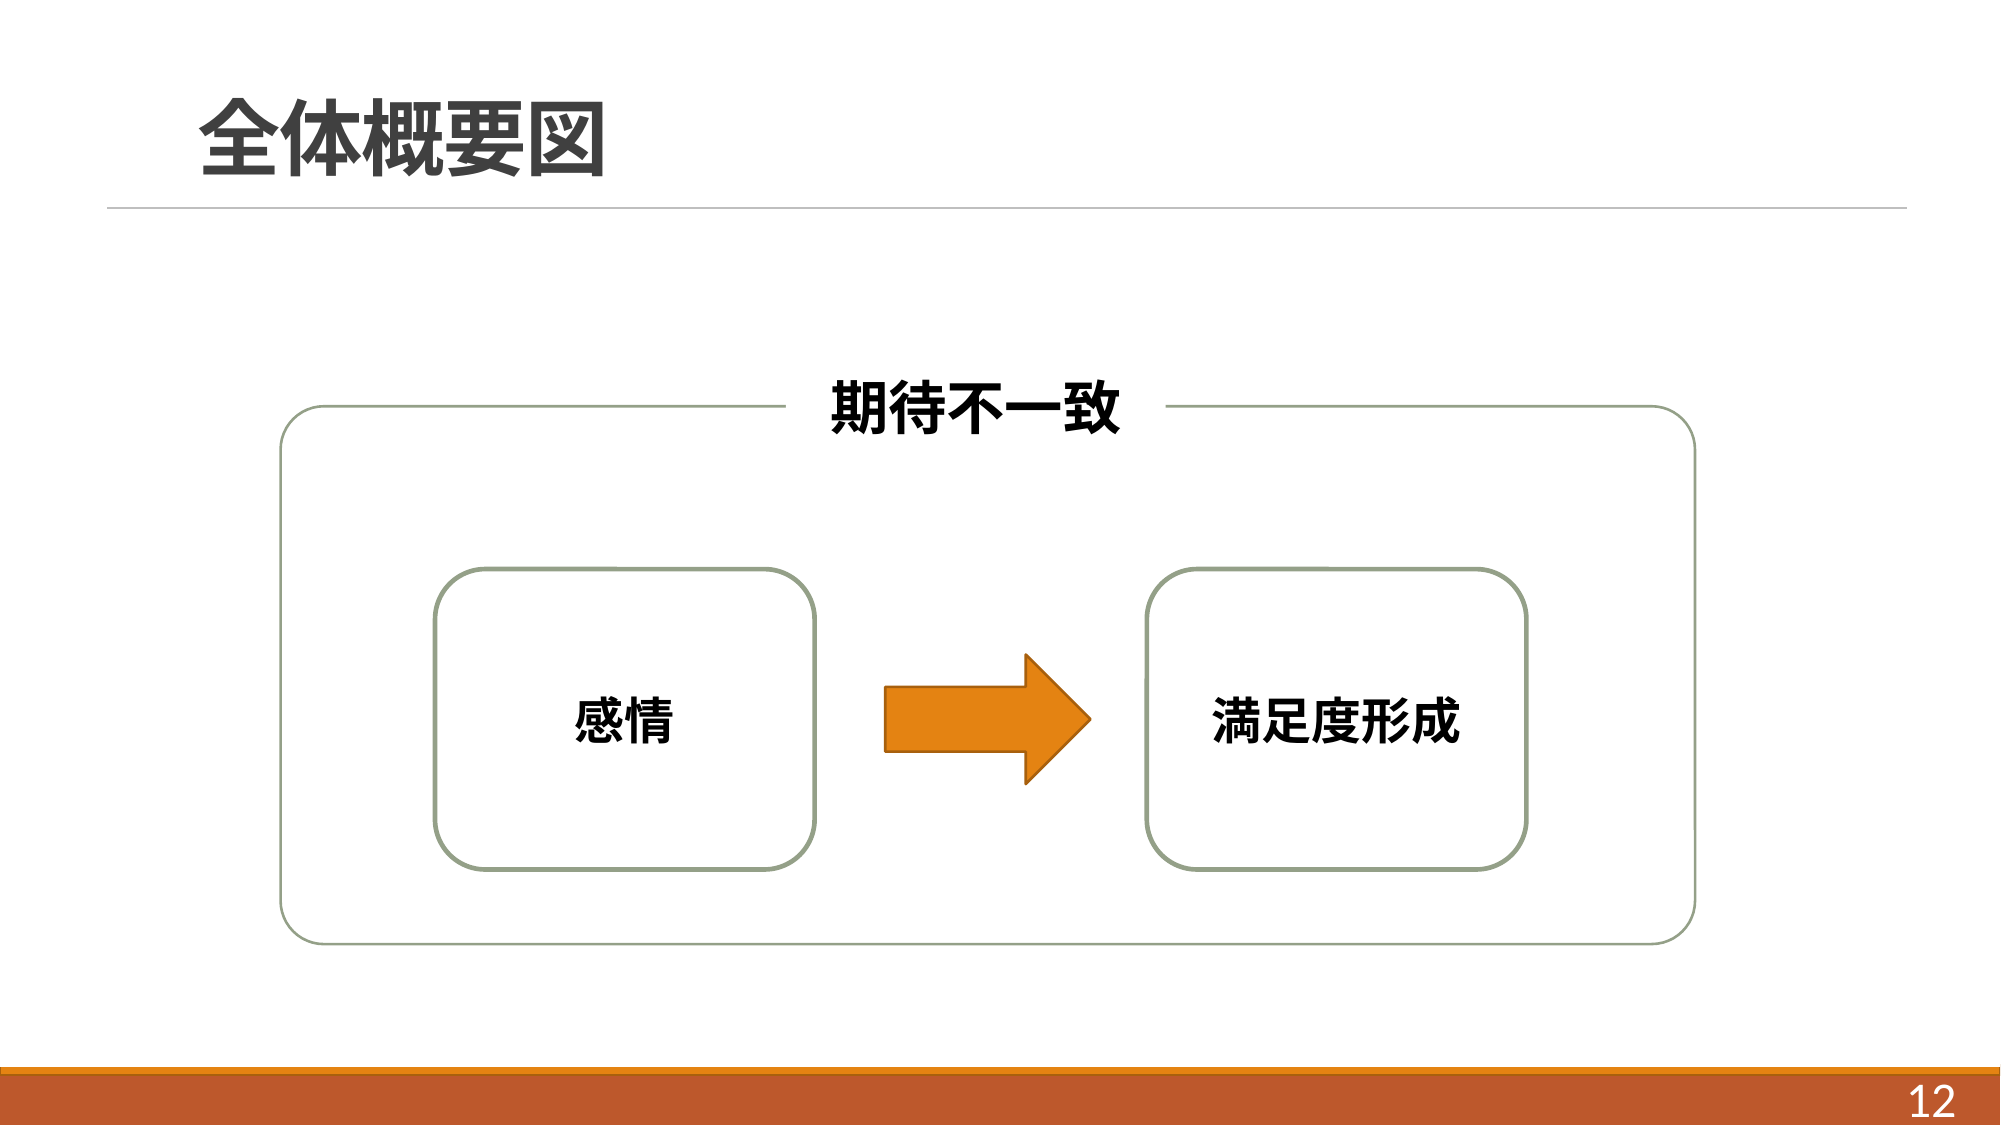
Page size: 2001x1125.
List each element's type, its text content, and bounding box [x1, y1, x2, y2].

slide_number 12 [1756, 1067, 1972, 1125]
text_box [280, 316, 1696, 945]
title 全体概要図 [182, 15, 1833, 194]
